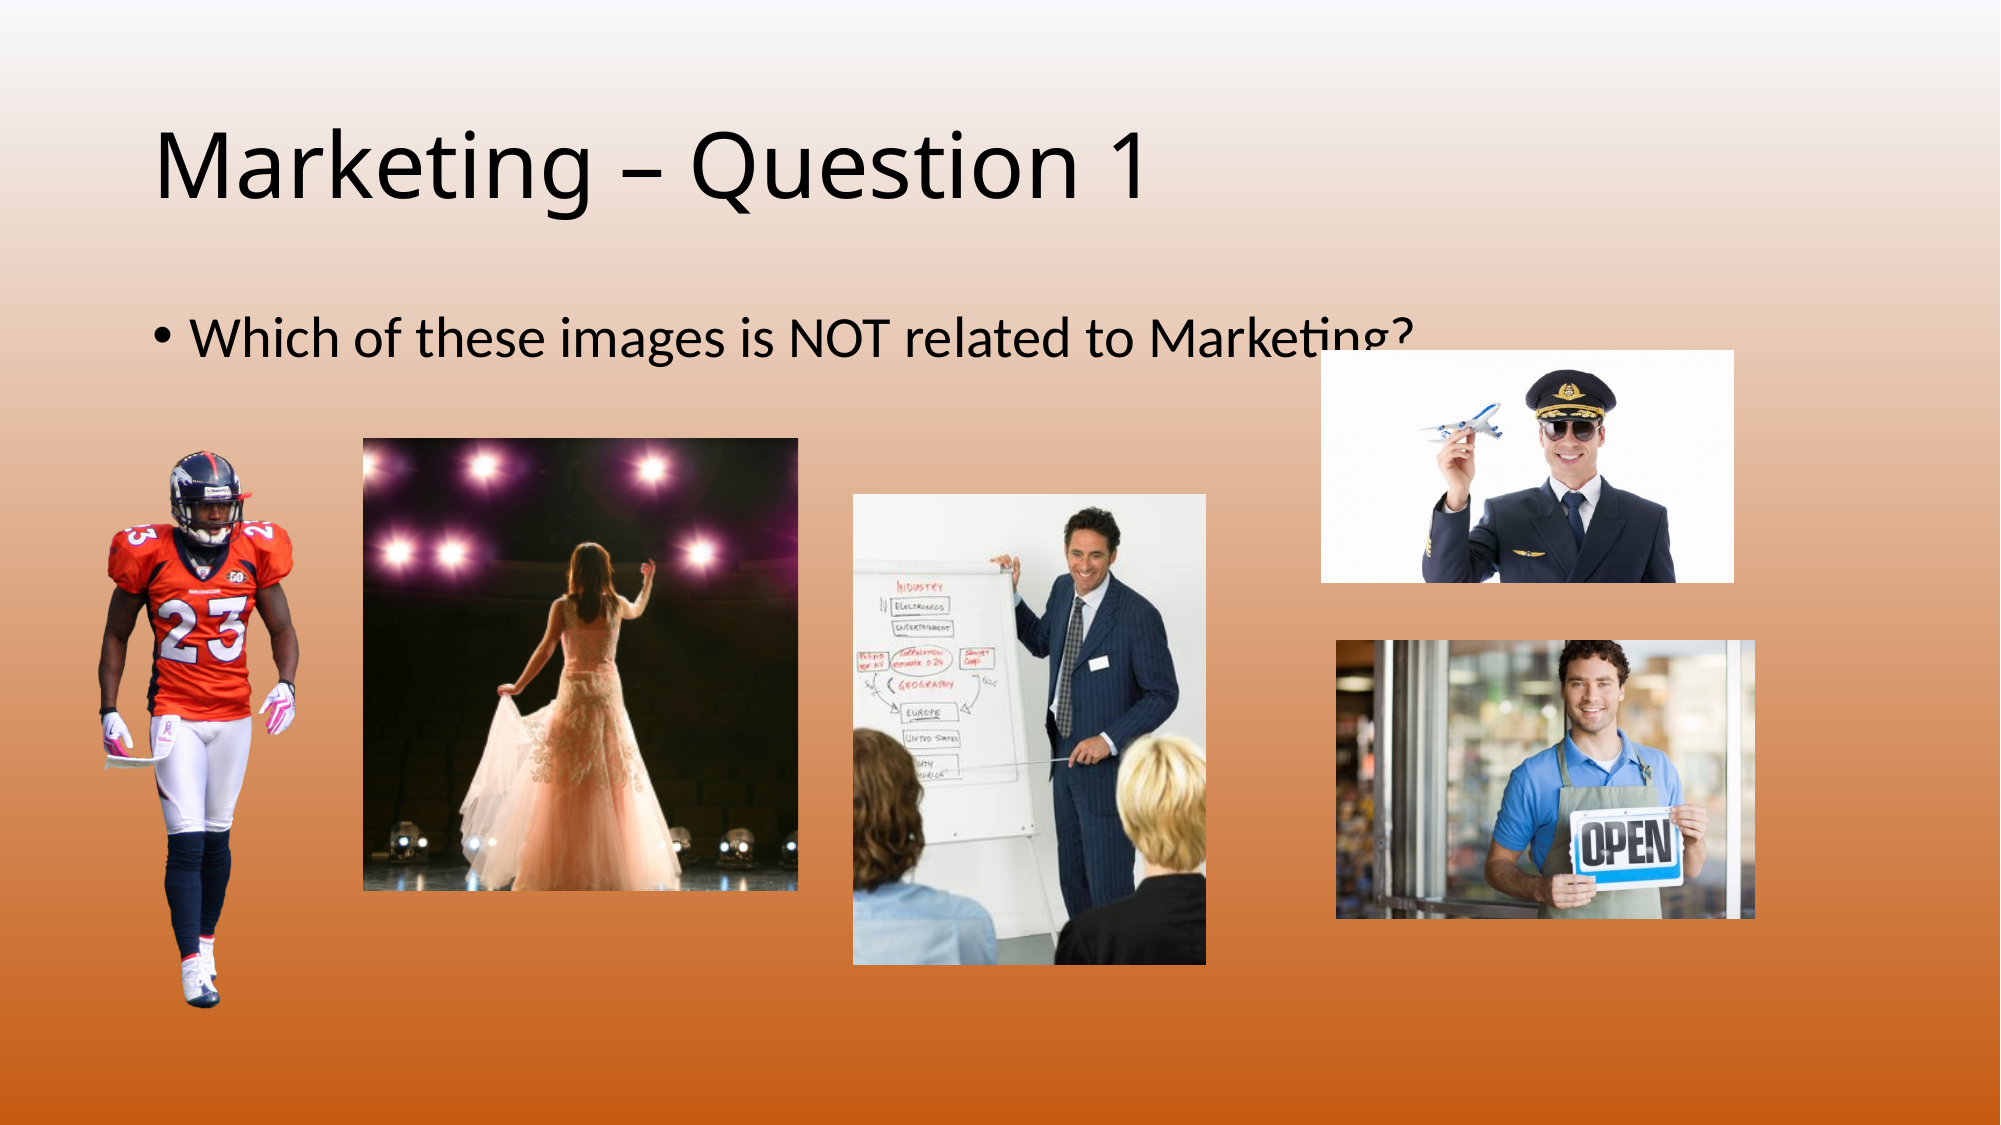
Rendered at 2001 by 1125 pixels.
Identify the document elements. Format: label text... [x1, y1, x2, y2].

title Marketing – Question 1 [137, 59, 1863, 278]
picture [1336, 640, 1755, 919]
list Which of these images is NOT related to Marketing? [137, 299, 1863, 1014]
picture [87, 450, 313, 1009]
picture [1321, 350, 1734, 583]
picture [853, 494, 1206, 965]
picture [362, 438, 799, 891]
